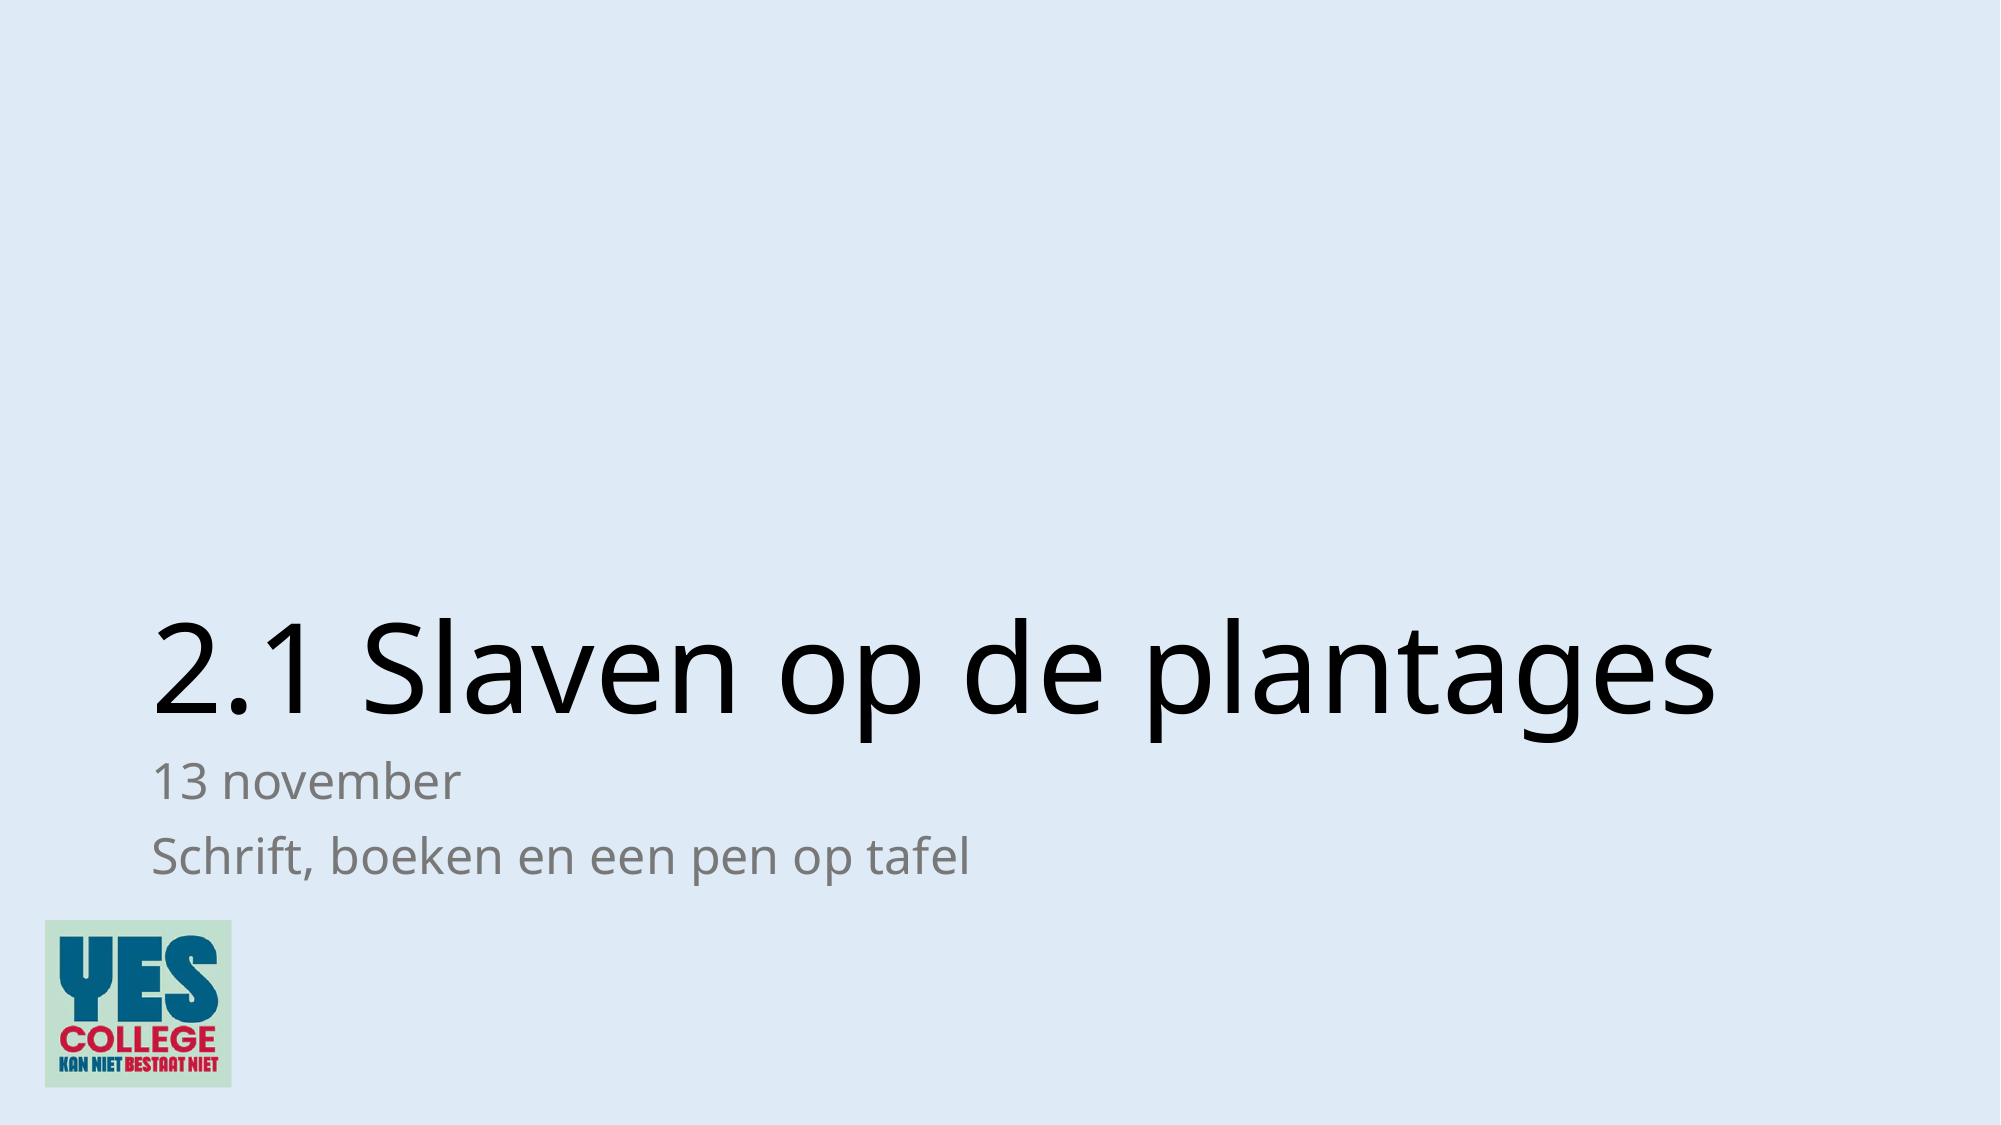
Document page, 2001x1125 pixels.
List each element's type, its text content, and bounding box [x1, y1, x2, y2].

list 13 november Schrift, boeken en een pen op tafel [136, 748, 1862, 995]
title 2.1 Slaven op de plantages [136, 280, 1862, 748]
picture [0, 913, 356, 1093]
